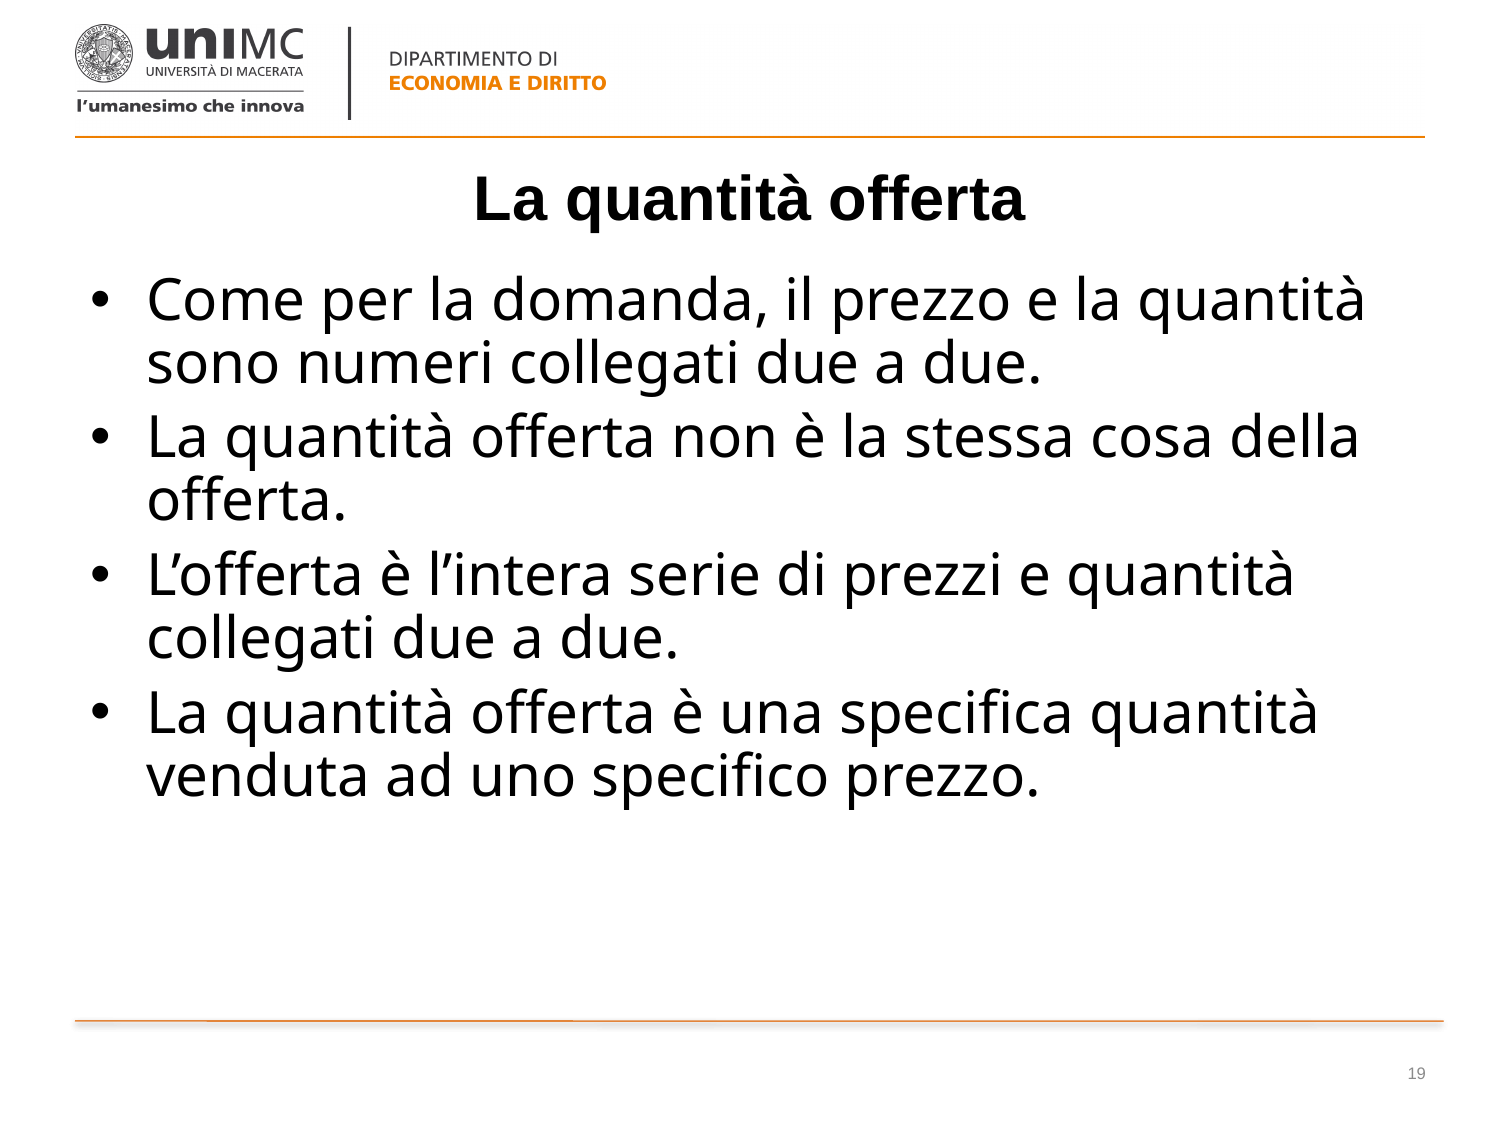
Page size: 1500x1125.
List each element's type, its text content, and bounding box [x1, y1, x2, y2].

title La quantità offerta [75, 149, 1425, 241]
picture [75, 24, 1425, 138]
slide_number 19 [1091, 1042, 1442, 1103]
list Come per la domanda, il prezzo e la quantità sono numeri collegati due a due. La quantità offerta non è la stessa cosa della offerta. L’offerta è l’intera serie di prezzi e quantità collegati due a due. La quantità offerta è una specifica quantità venduta ad uno specifico prezzo. [75, 262, 1425, 1005]
